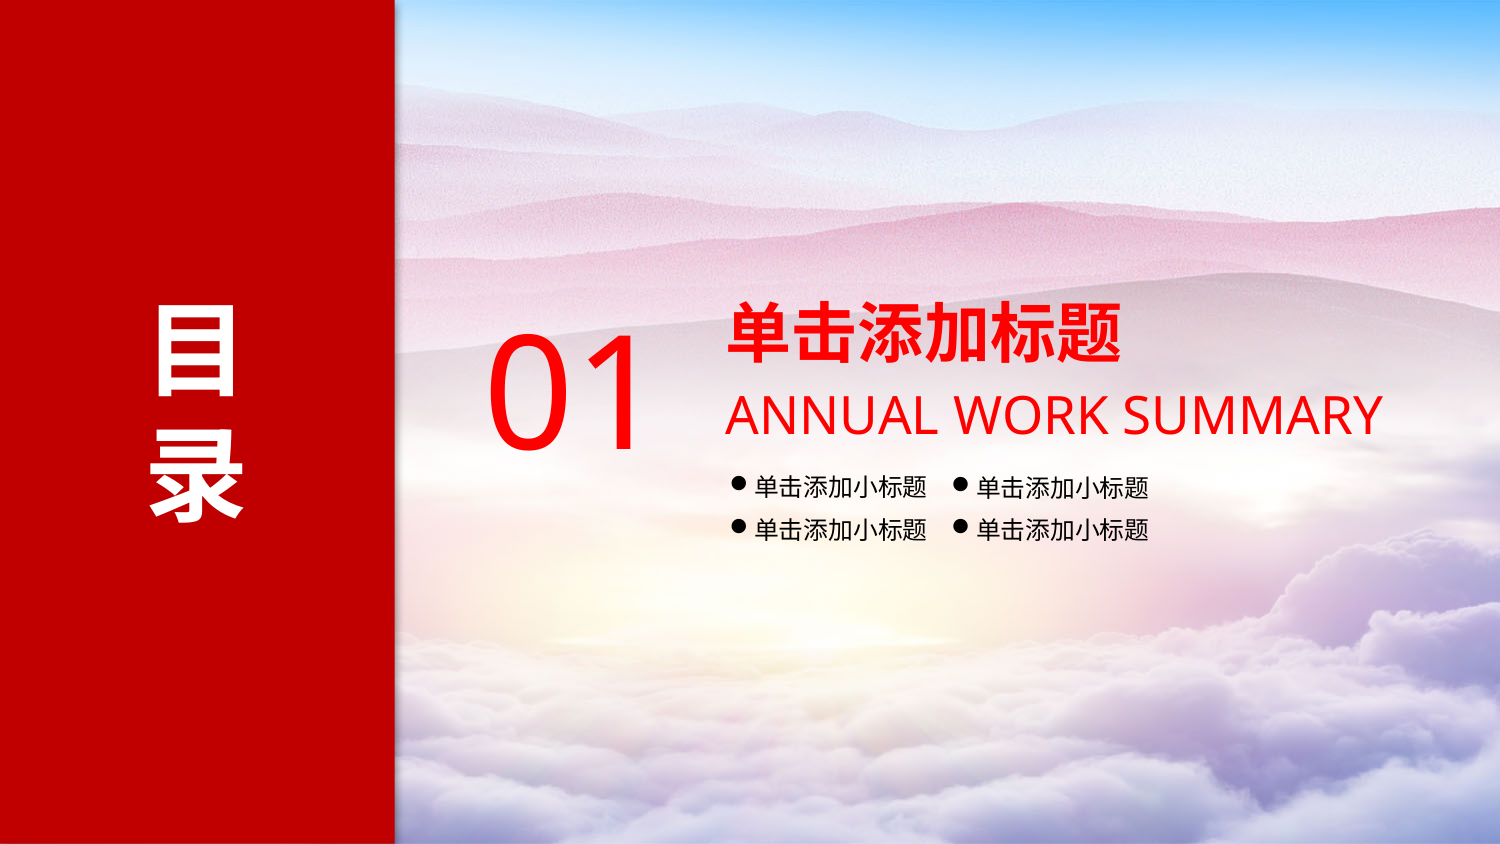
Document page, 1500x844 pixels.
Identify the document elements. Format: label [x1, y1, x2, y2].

text_box [0, 0, 395, 844]
picture [395, 0, 1500, 844]
